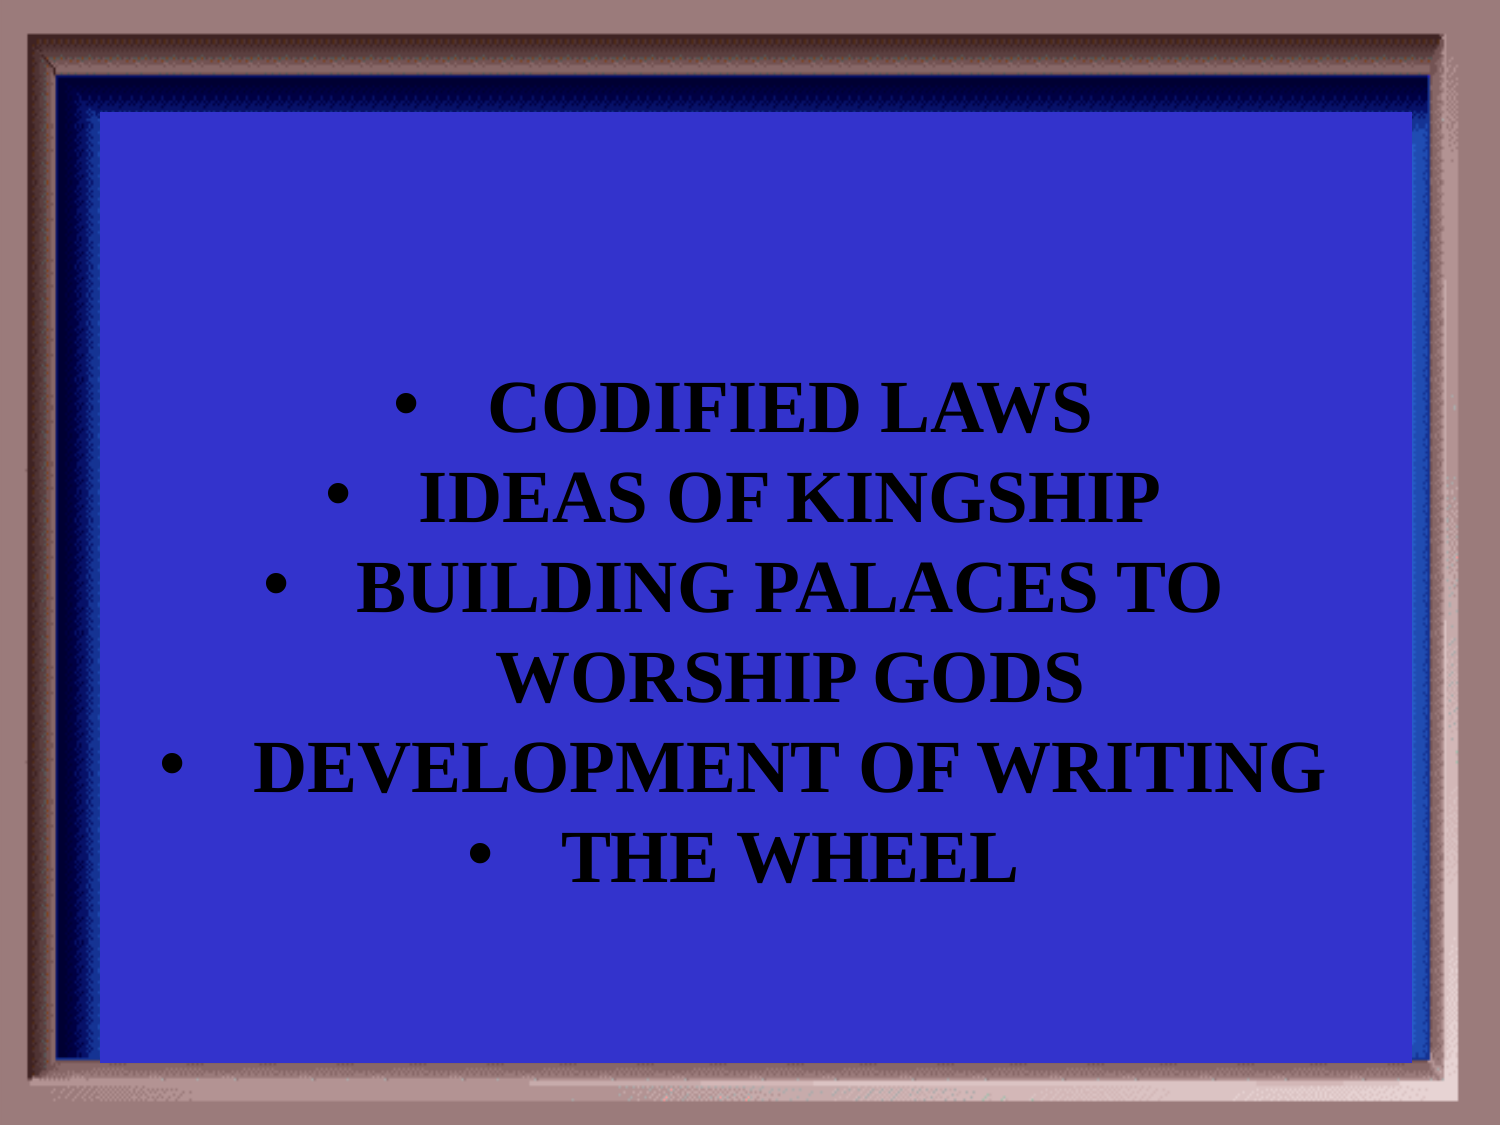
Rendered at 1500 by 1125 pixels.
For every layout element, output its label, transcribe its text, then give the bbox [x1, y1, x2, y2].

text_box [99, 112, 1413, 1063]
picture [0, 0, 1500, 1125]
text_box Codified laws Ideas of kingship Building palaces to worship gods Development of writing The wheel [112, 349, 1375, 905]
